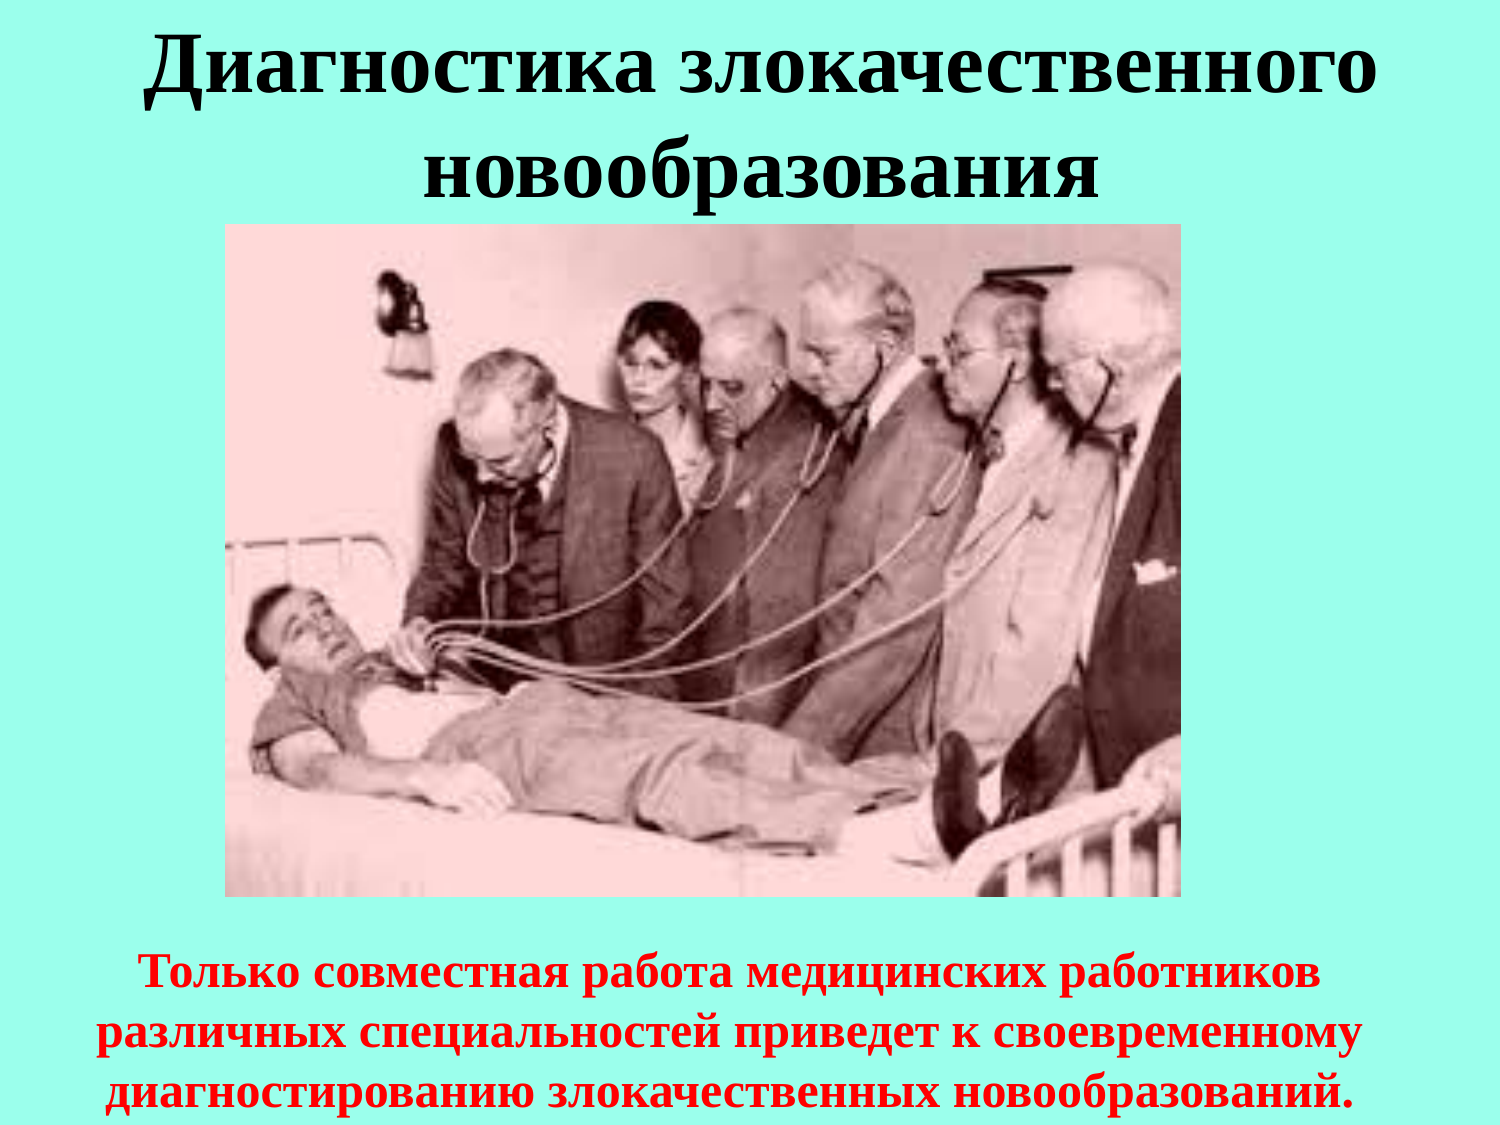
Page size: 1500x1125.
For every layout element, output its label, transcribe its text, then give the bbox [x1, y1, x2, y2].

picture [225, 224, 1182, 898]
text_box Только совместная работа медицинских работников различных специальностей приведет к своевременному диагностированию злокачественных новообразований. [0, 930, 1460, 1125]
text_box Диагностика злокачественного новообразования [93, 51, 1430, 170]
